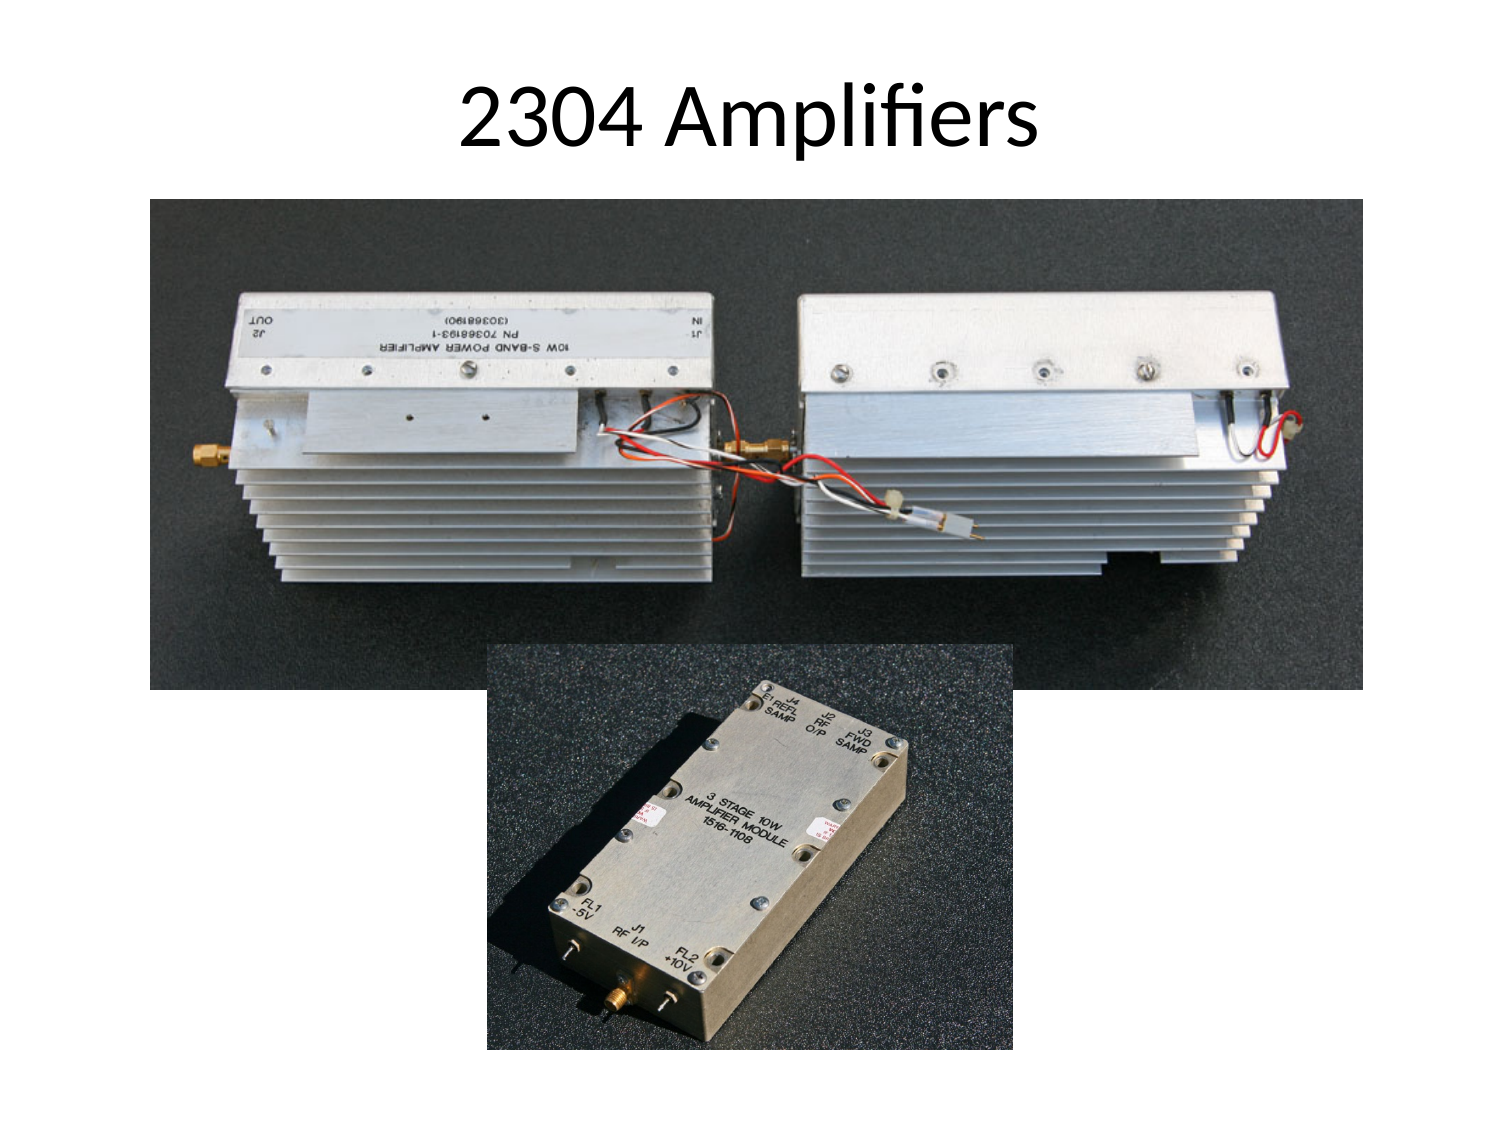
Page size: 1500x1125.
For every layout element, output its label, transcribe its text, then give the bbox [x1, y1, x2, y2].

title 2304 Amplifiers [74, 37, 1426, 183]
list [149, 199, 1363, 691]
picture [487, 644, 1013, 1050]
